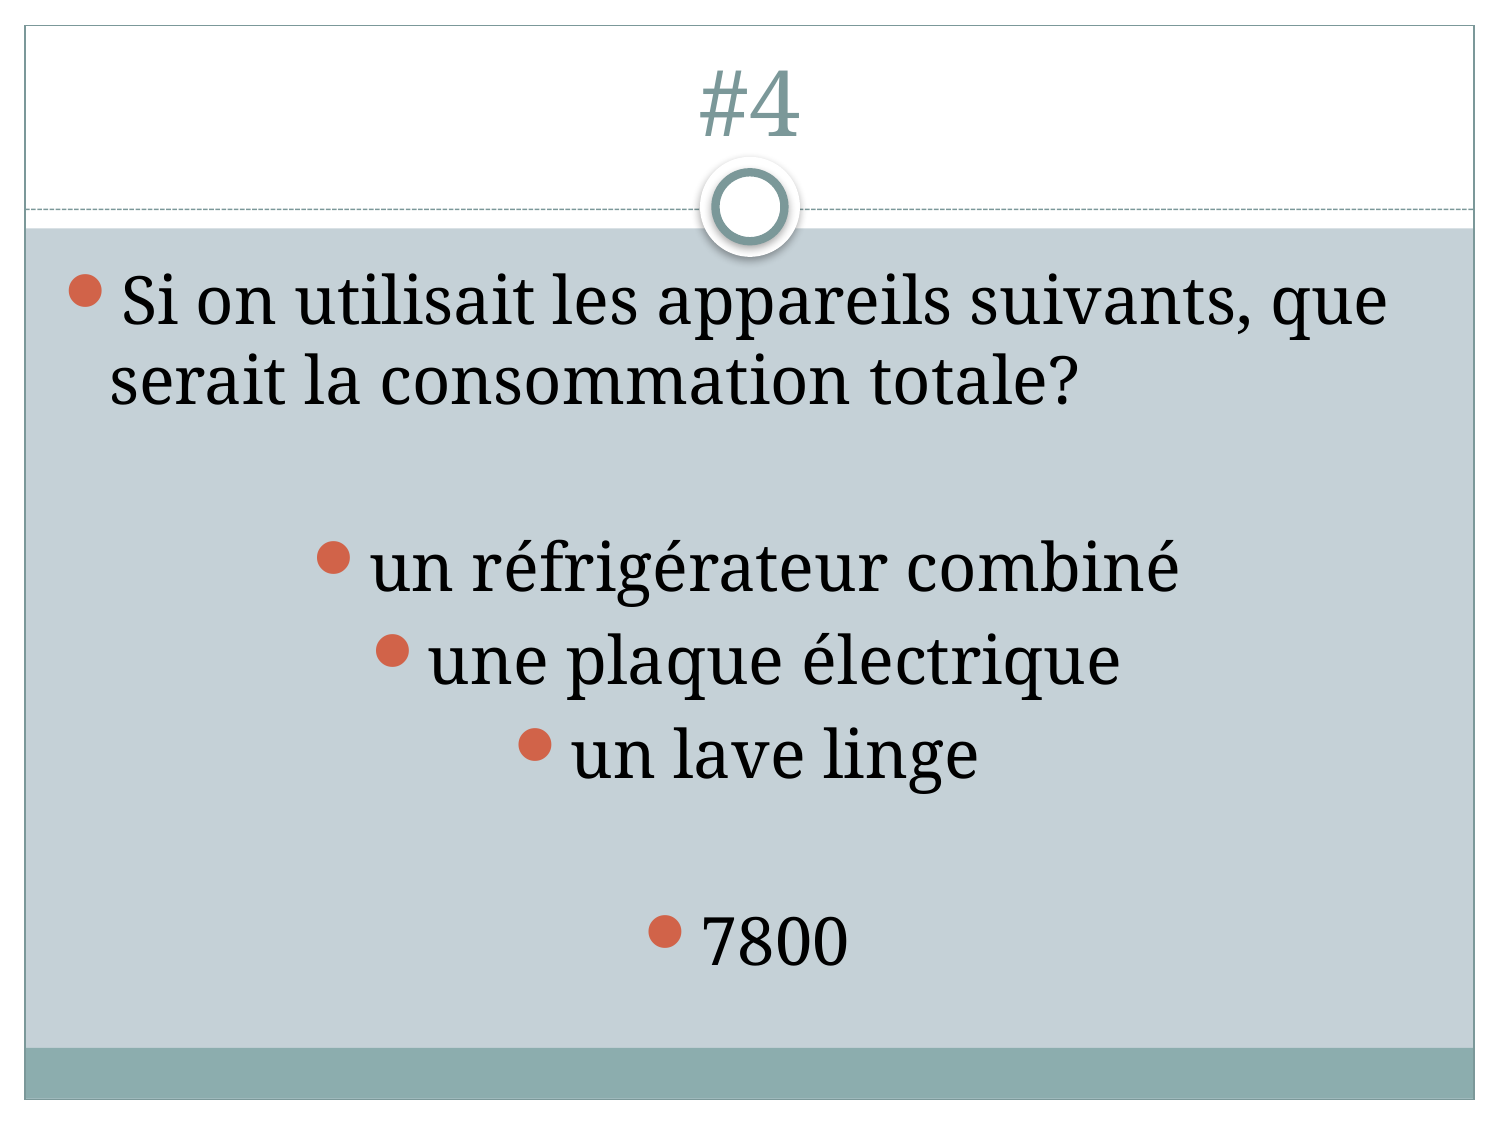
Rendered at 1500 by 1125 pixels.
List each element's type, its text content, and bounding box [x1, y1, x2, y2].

title #4 [49, 37, 1450, 162]
list Si on utilisait les appareils suivants, que serait la consommation totale? un réfrigérateur combiné une plaque électrique un lave linge 7800 [49, 250, 1445, 1001]
